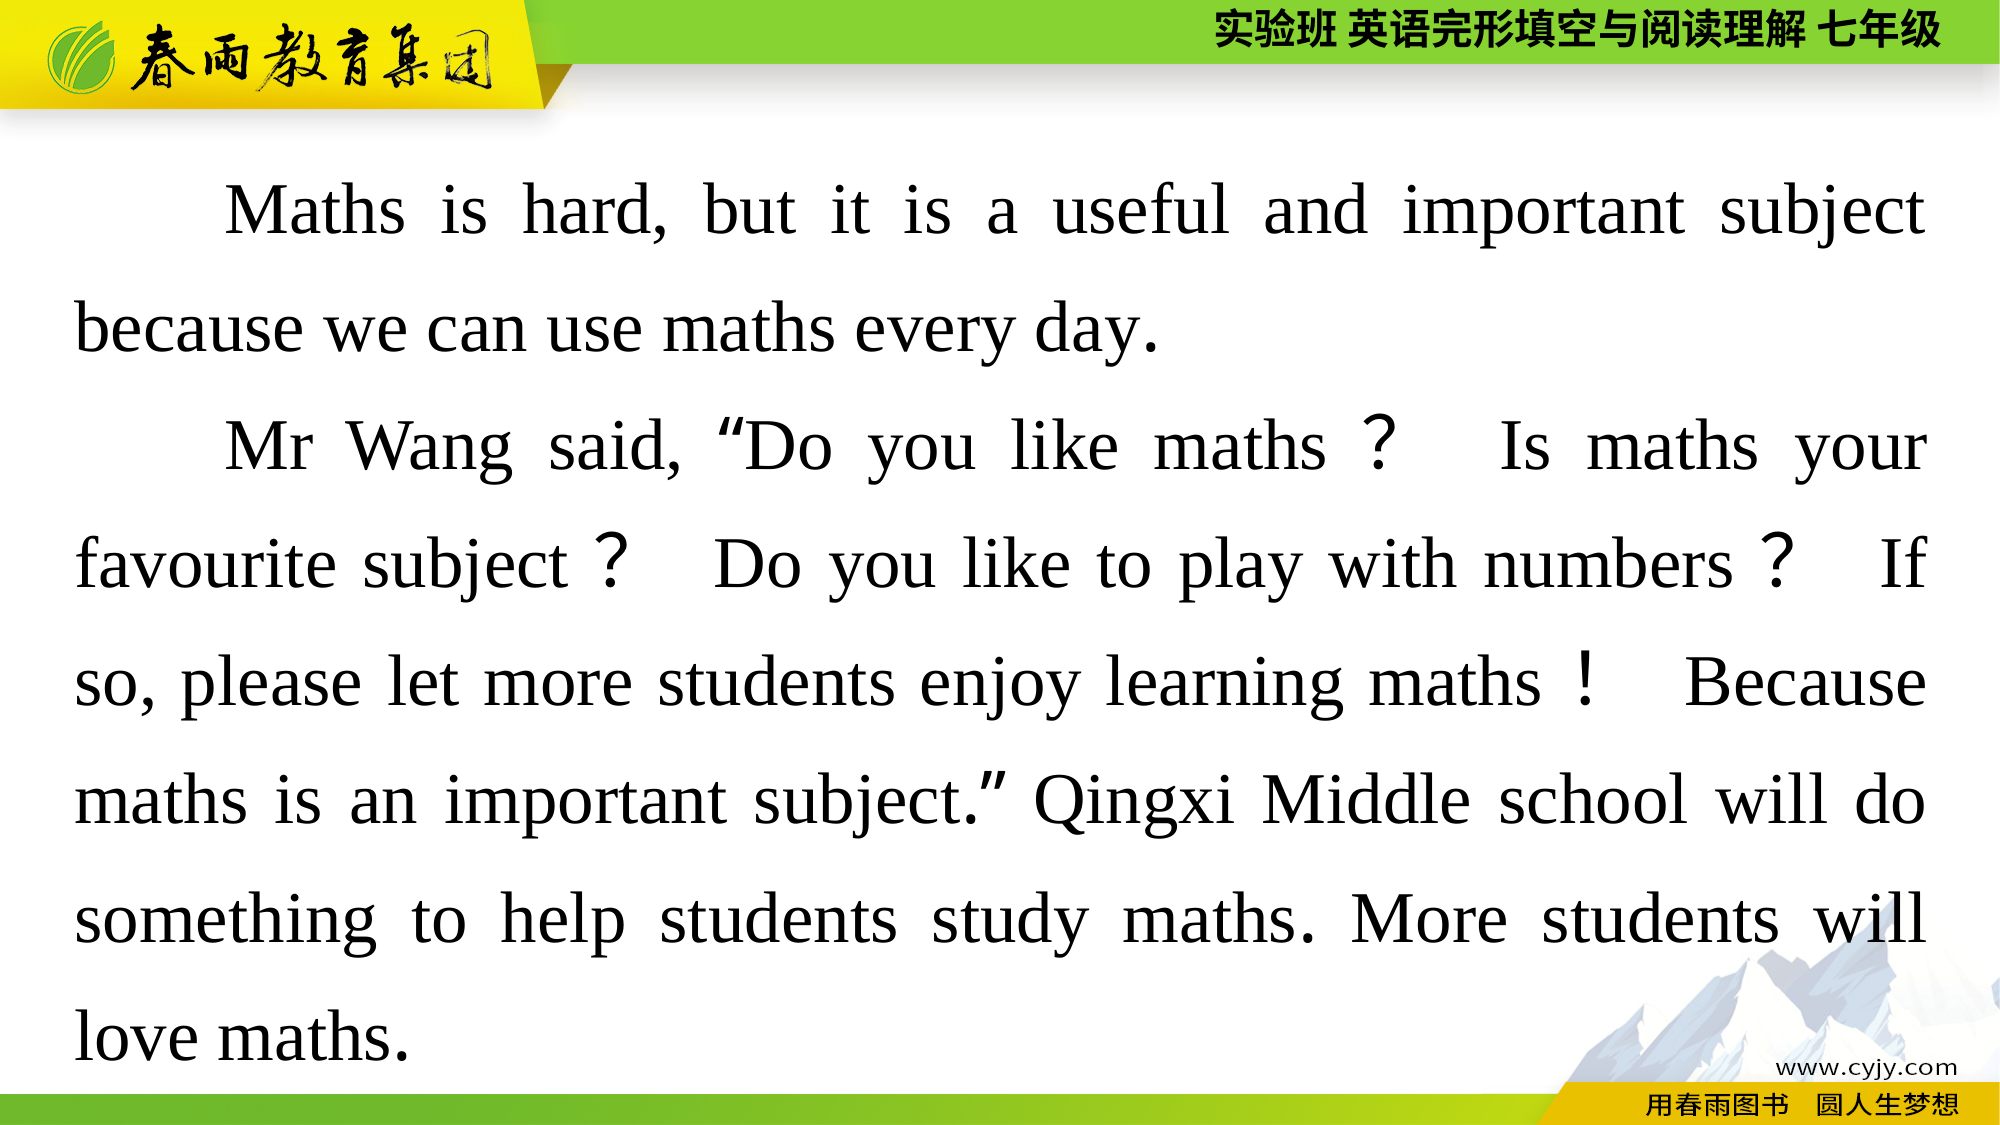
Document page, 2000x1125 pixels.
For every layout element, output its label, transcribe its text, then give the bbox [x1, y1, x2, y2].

picture [0, 0, 2000, 1125]
list Maths is hard, but it is a useful and important subject because we can use maths every day. Mr Wang said, “Do you like maths？ Is maths your favourite subject？ Do you like to play with numbers？ If so, please let more students enjoy learning maths！ Because maths is an important subject.” Qingxi Middle school will do something to help students study maths. More students will love maths. [59, 122, 1944, 1079]
